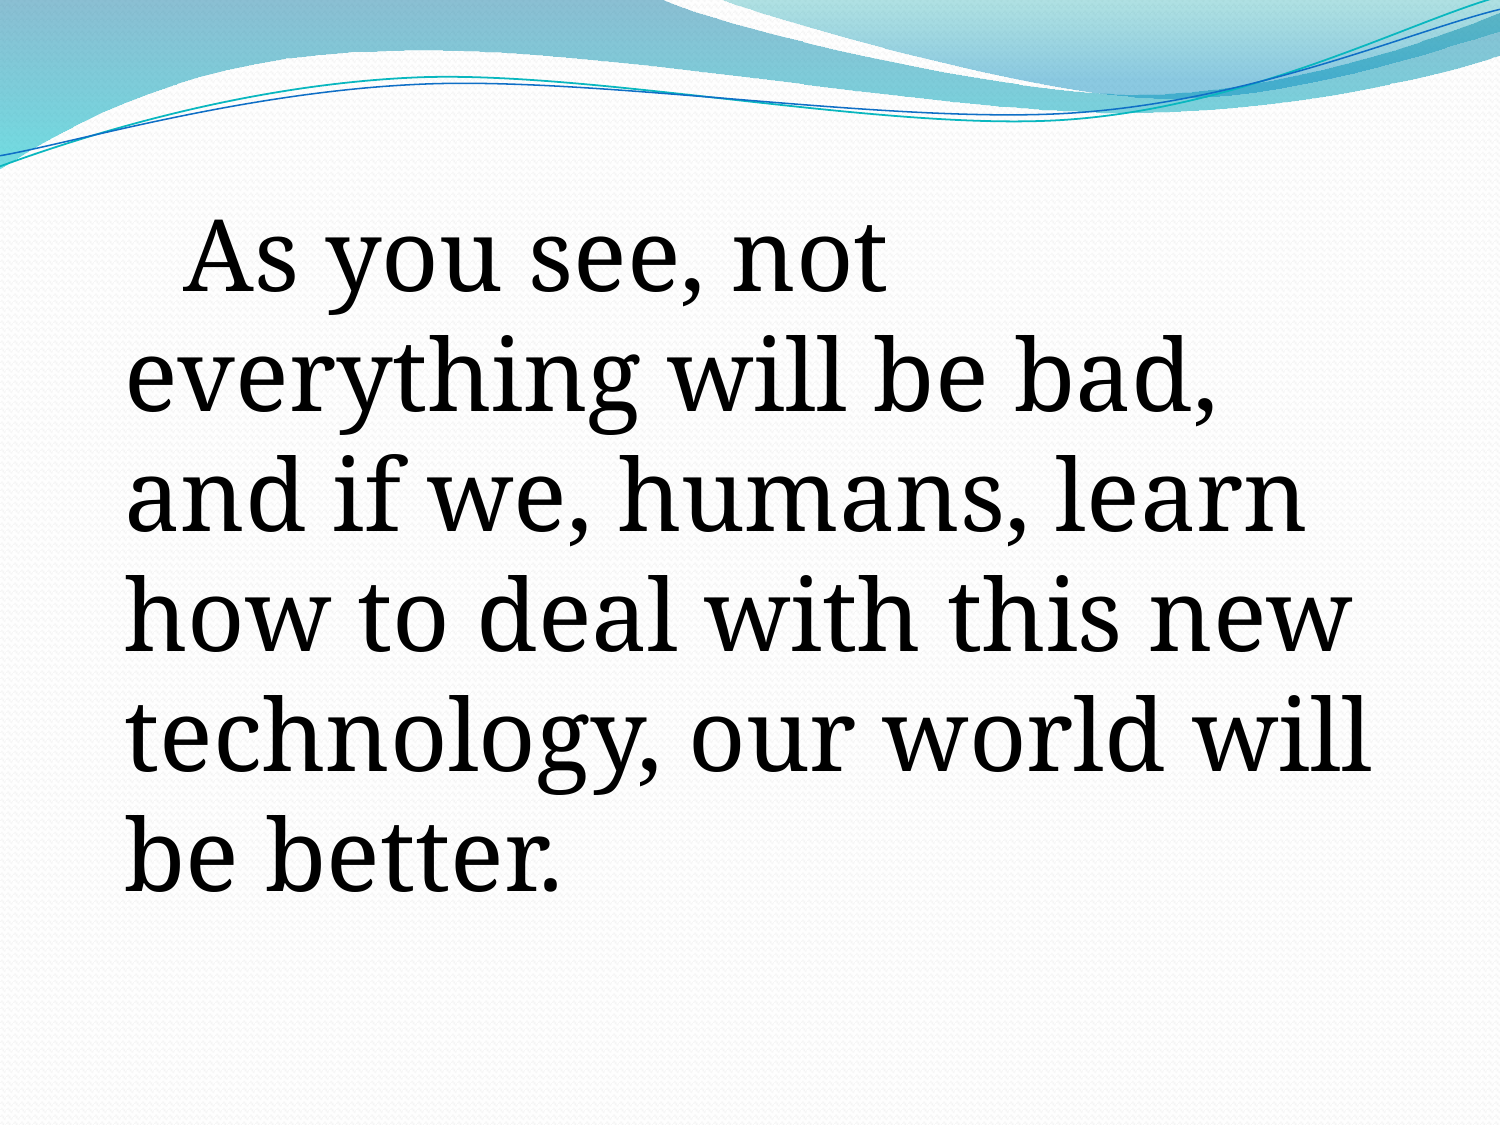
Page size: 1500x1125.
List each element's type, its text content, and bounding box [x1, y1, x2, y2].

list As you see, not everything will be bad, and if we, humans, learn how to deal with this new technology, our world will be better. [64, 184, 1415, 905]
